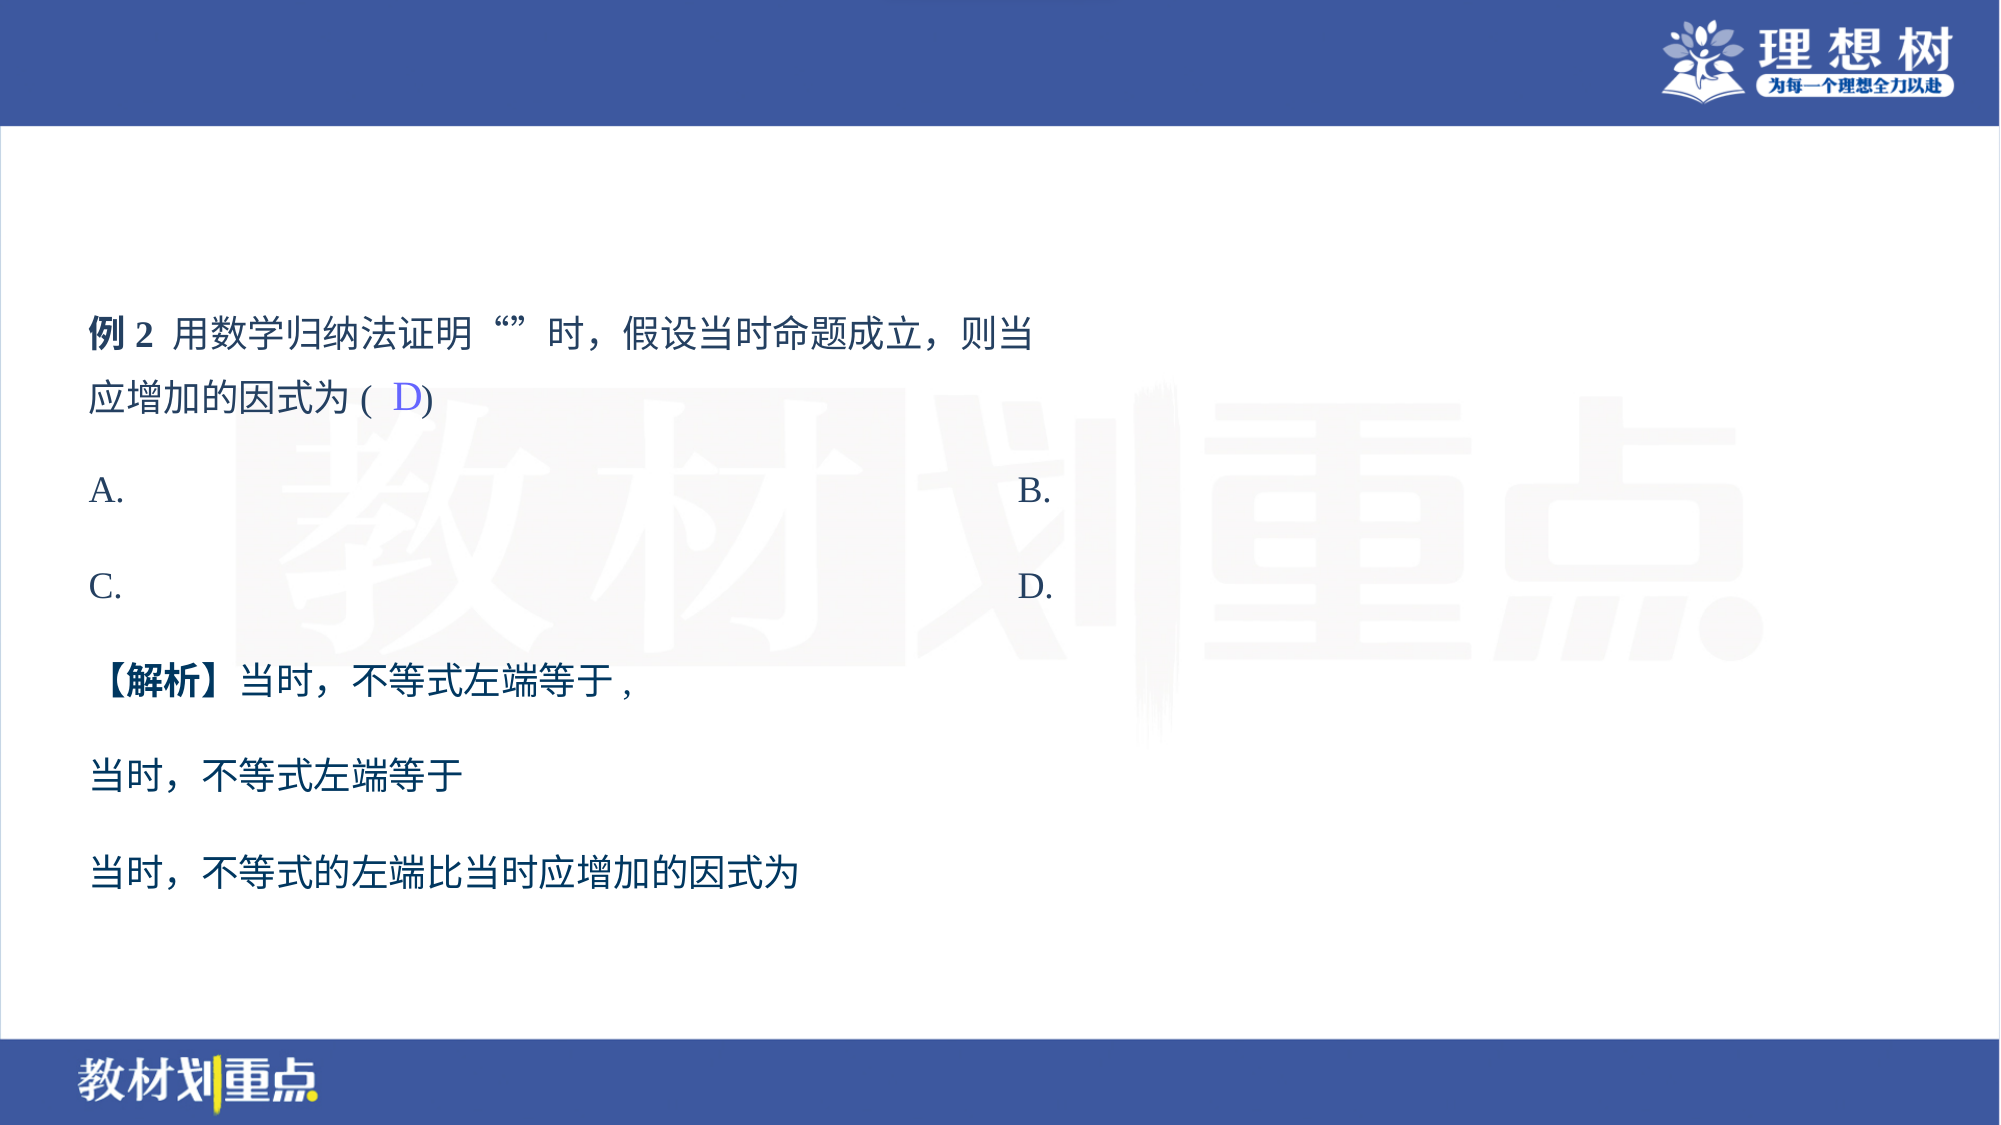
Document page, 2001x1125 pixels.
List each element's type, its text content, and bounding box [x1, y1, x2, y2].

text_box D [377, 366, 438, 417]
picture [0, 0, 2000, 1125]
